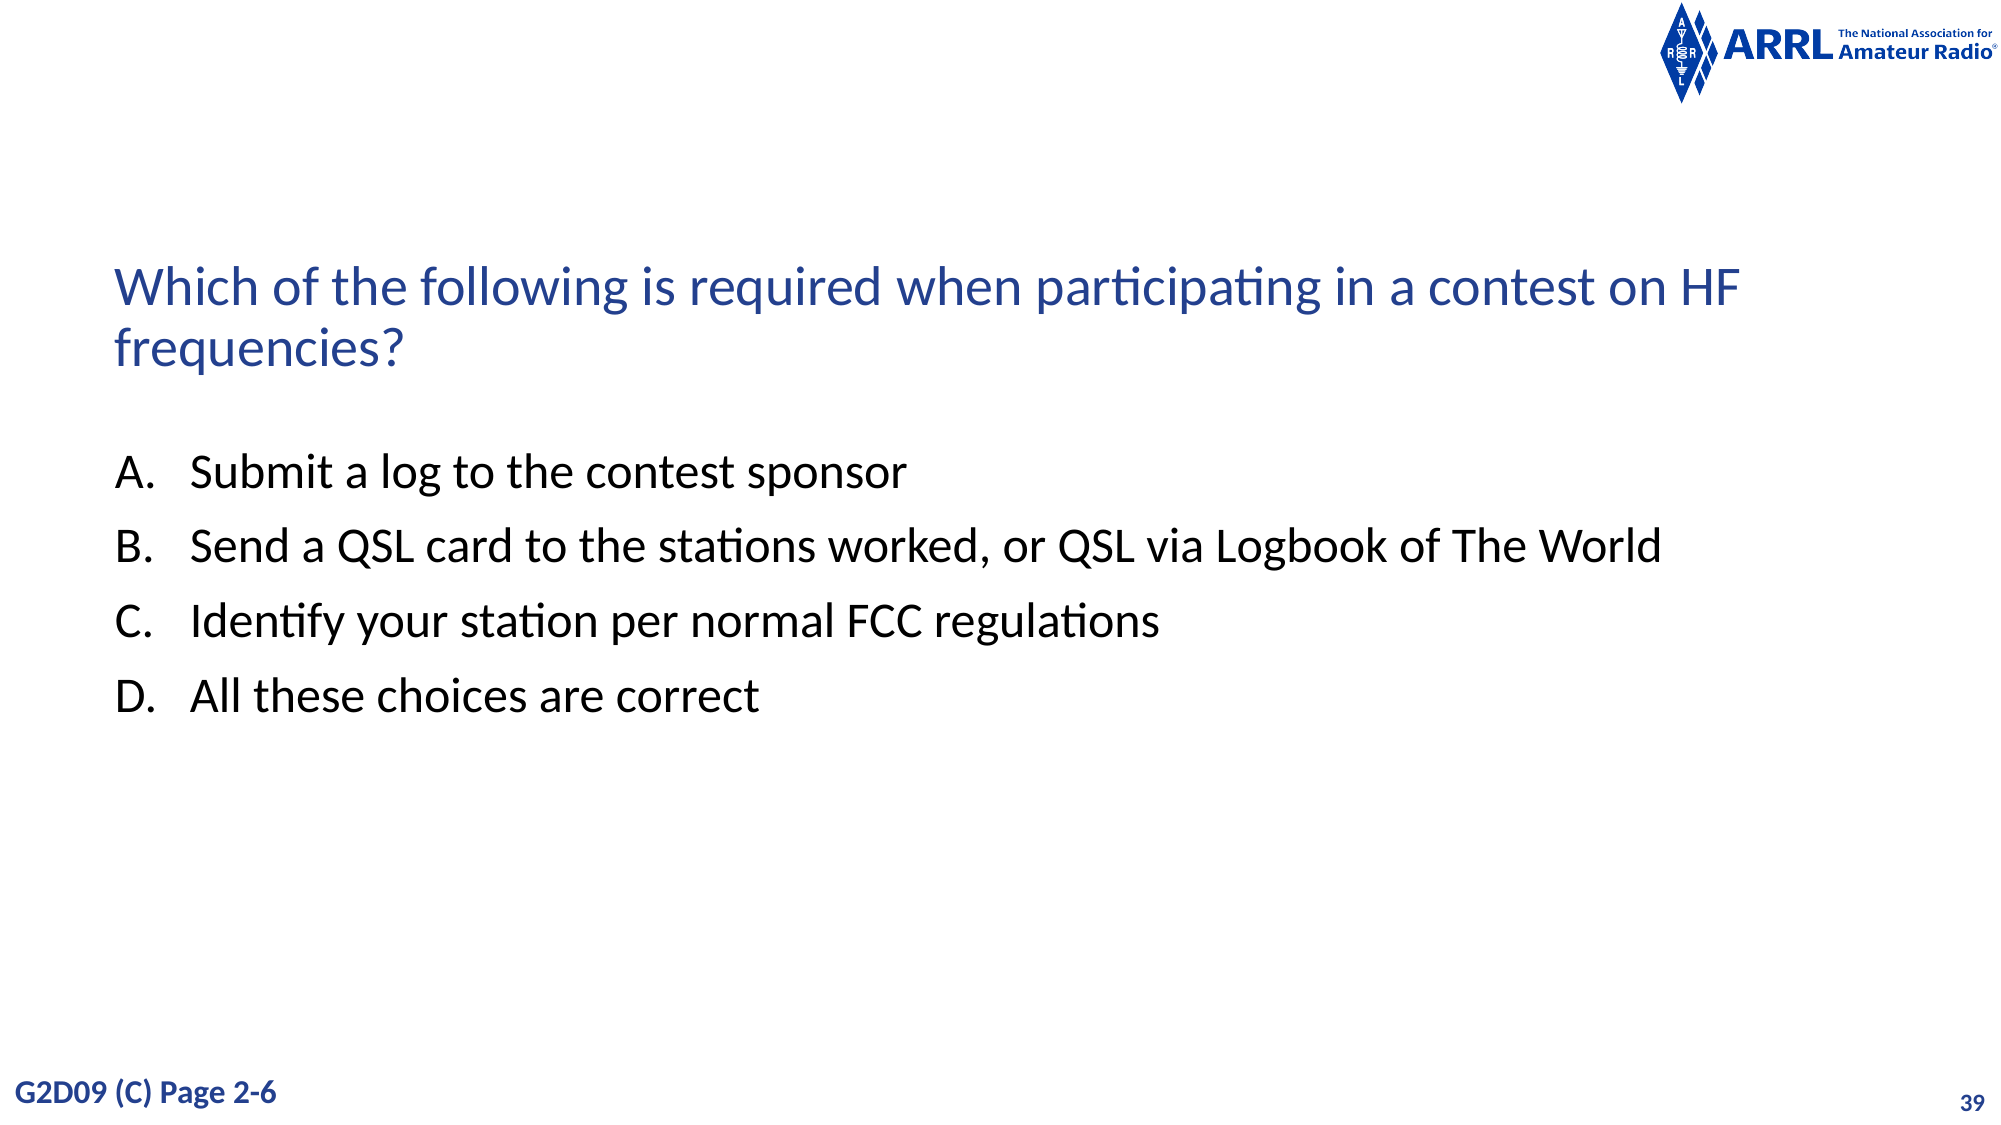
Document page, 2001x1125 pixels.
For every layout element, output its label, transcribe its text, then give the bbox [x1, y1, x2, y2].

picture [1658, 0, 1999, 106]
text_box 39 [1899, 1079, 2000, 1125]
text_box G2D09 (C) Page 2-6 [0, 1062, 1313, 1118]
list Submit a log to the contest sponsor Send a QSL card to the stations worked, or QSL via Logbook of The World Identify your station per normal FCC regulations All these choices are correct [99, 437, 1900, 1005]
title Which of the following is required when participating in a contest on HF frequencies? [99, 249, 1900, 388]
